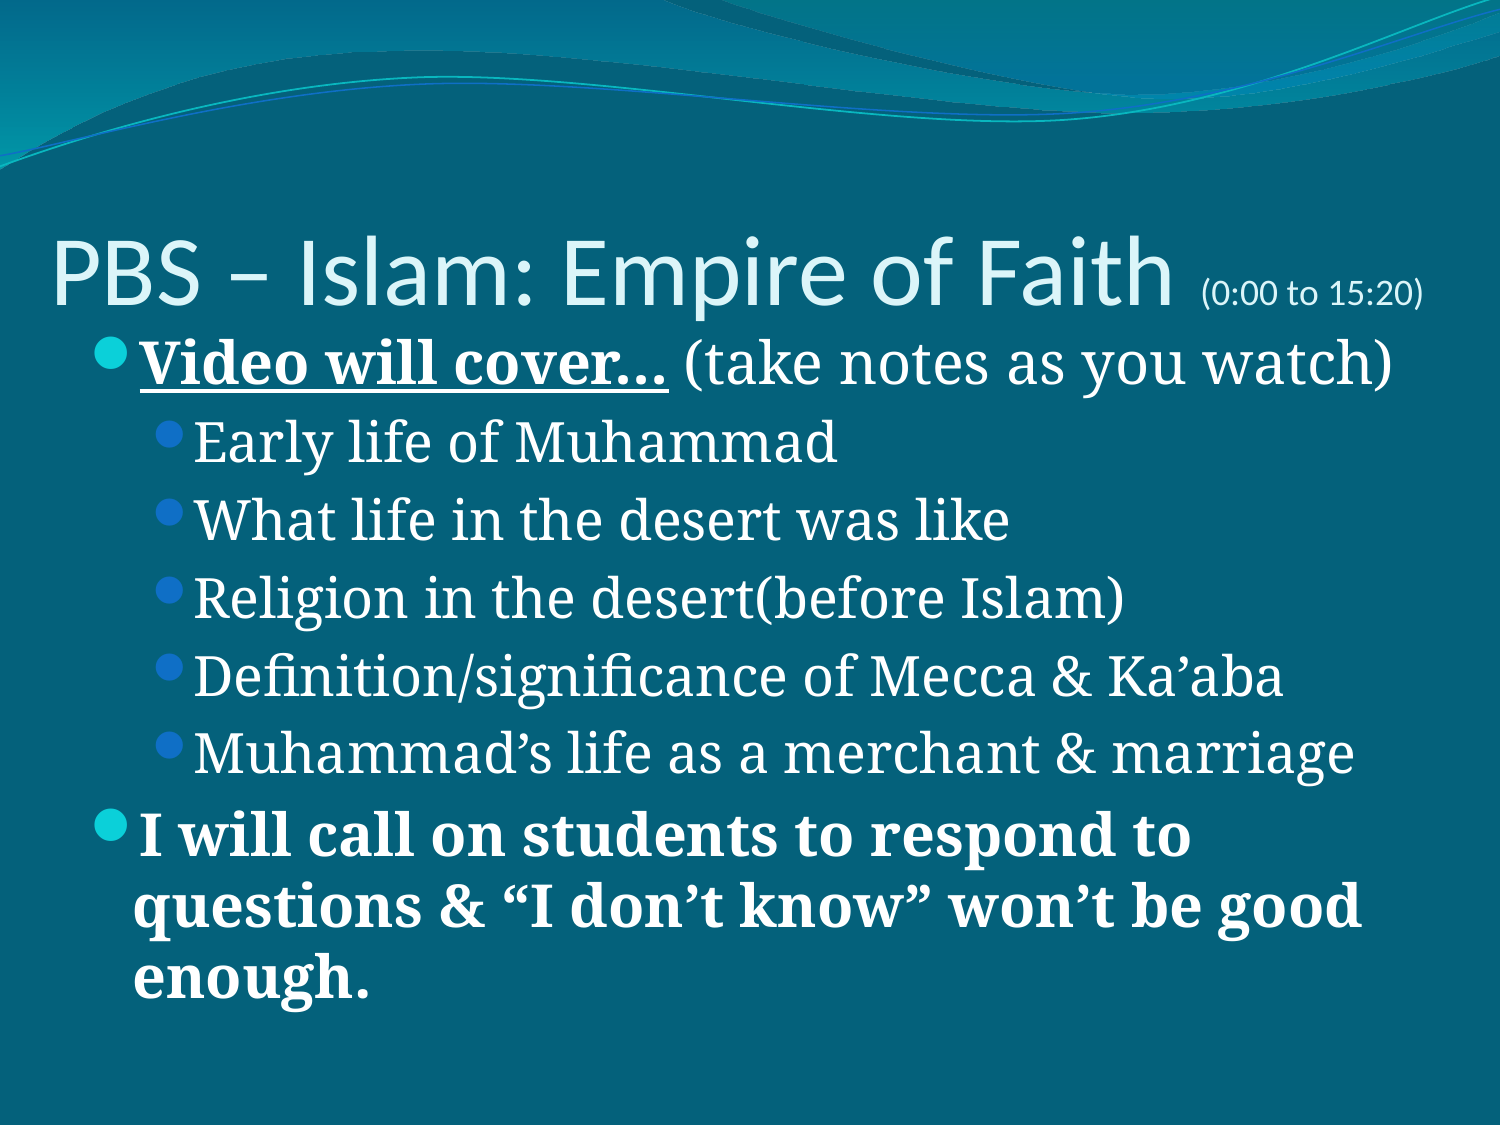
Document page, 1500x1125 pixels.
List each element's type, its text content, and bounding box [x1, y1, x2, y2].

title PBS – Islam: Empire of Faith (0:00 to 15:20) [50, 84, 1450, 325]
list Video will cover… (take notes as you watch) Early life of Muhammad What life in the desert was like Religion in the desert(before Islam) Definition/significance of Mecca & Ka’aba Muhammad’s life as a merchant & marriage I will call on students to respond to questions & “I don’t know” won’t be good enough. [75, 317, 1425, 1075]
